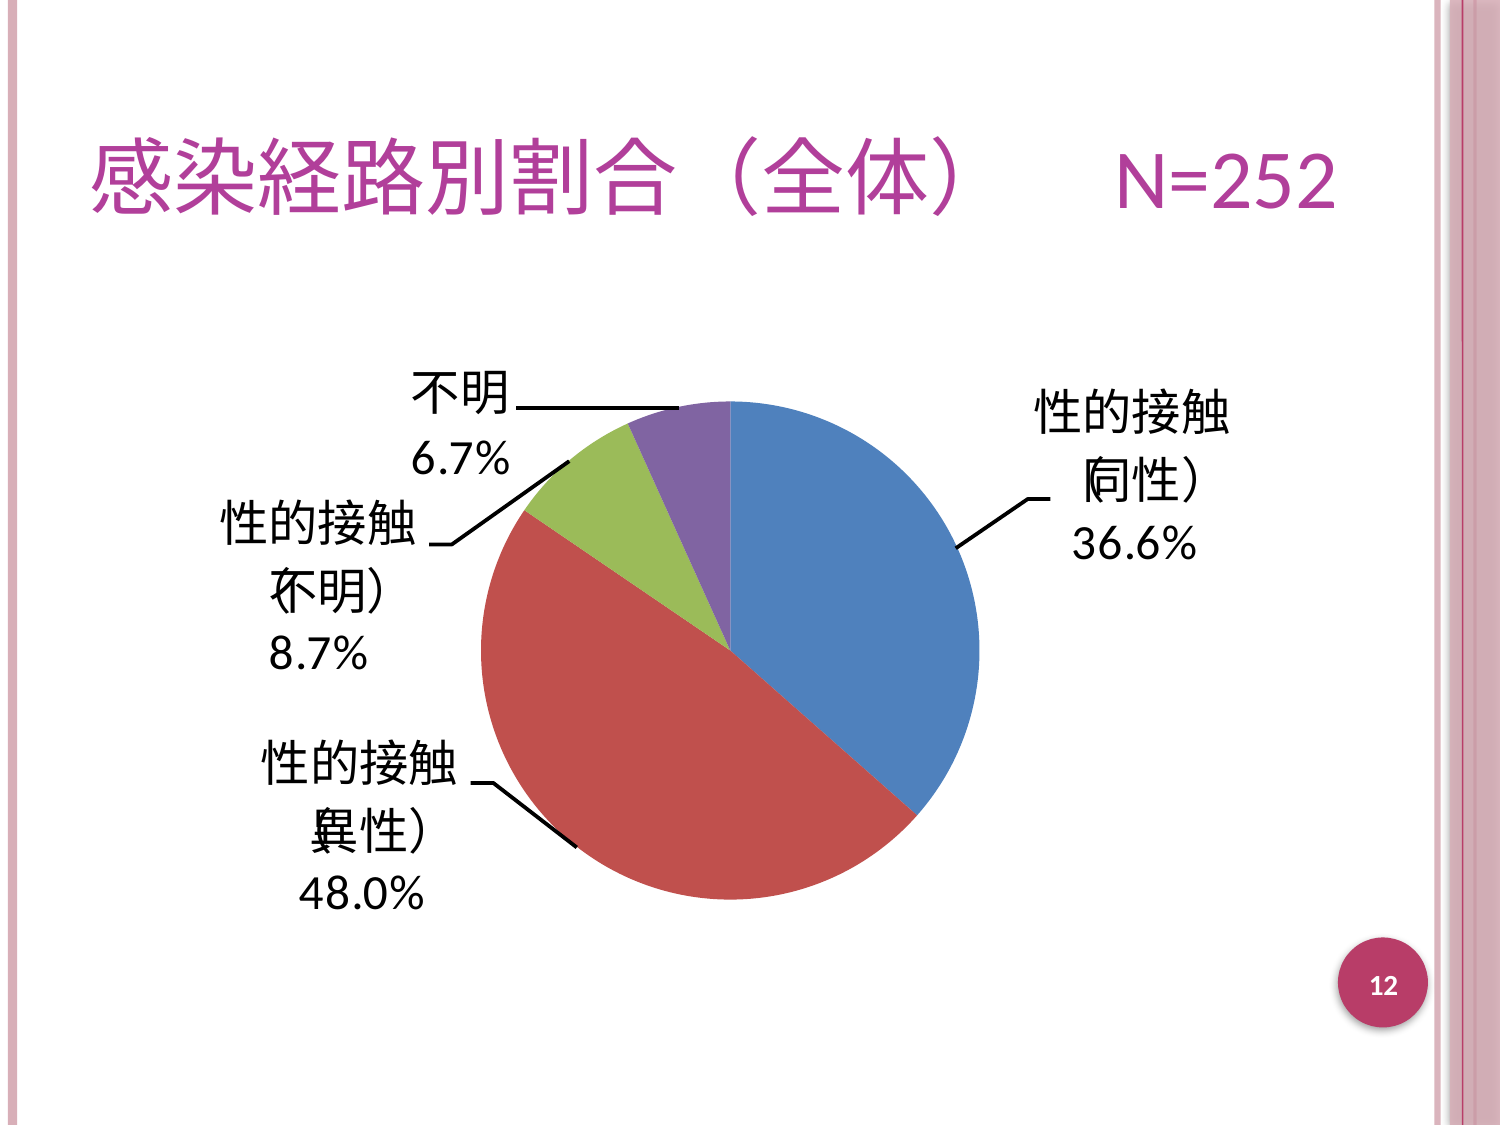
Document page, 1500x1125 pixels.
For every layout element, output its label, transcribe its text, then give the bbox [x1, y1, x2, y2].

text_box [123, 337, 1319, 945]
slide_number 12 [1333, 940, 1434, 1027]
list [75, 262, 1300, 1062]
title 感染経路別割合（全体） n=252 [75, 45, 1447, 233]
